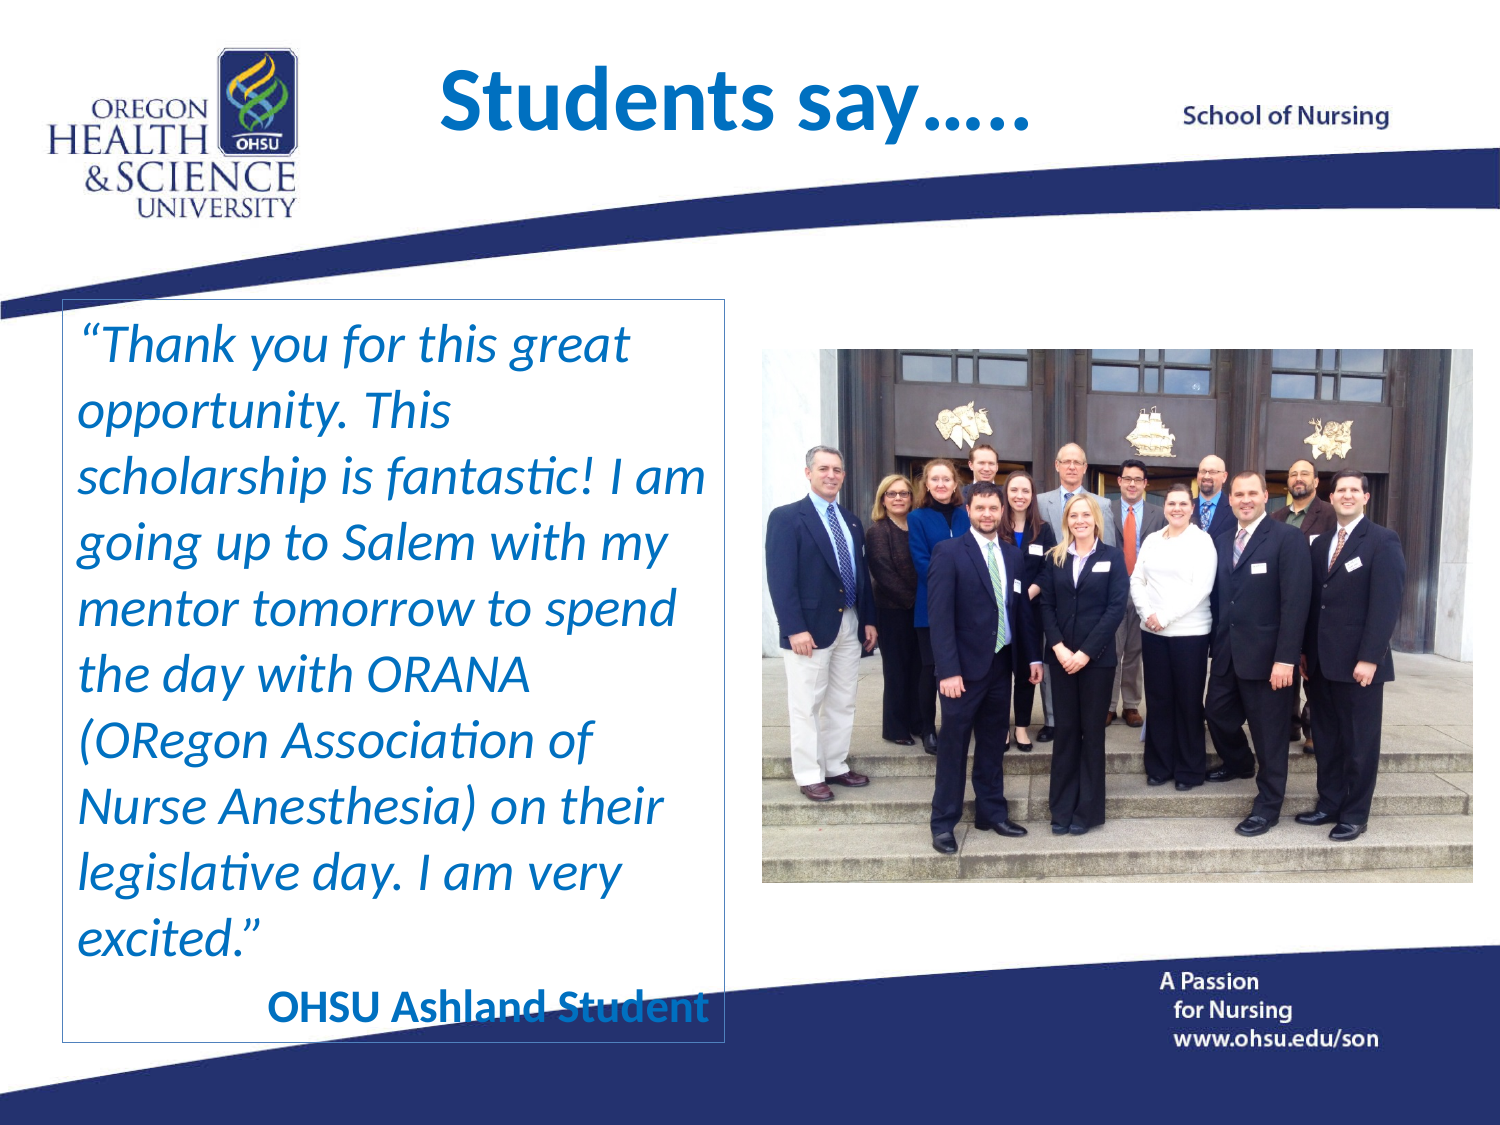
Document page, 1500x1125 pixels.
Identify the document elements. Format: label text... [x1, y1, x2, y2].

title Students say….. [62, 0, 1413, 188]
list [762, 349, 1473, 883]
picture [0, 0, 1500, 1125]
list “Thank you for this great opportunity. This scholarship is fantastic! I am going up to Salem with my mentor tomorrow to spend the day with ORANA (ORegon Association of Nurse Anesthesia) on their legislative day. I am very excited.” OHSU Ashland Student [62, 299, 725, 1043]
